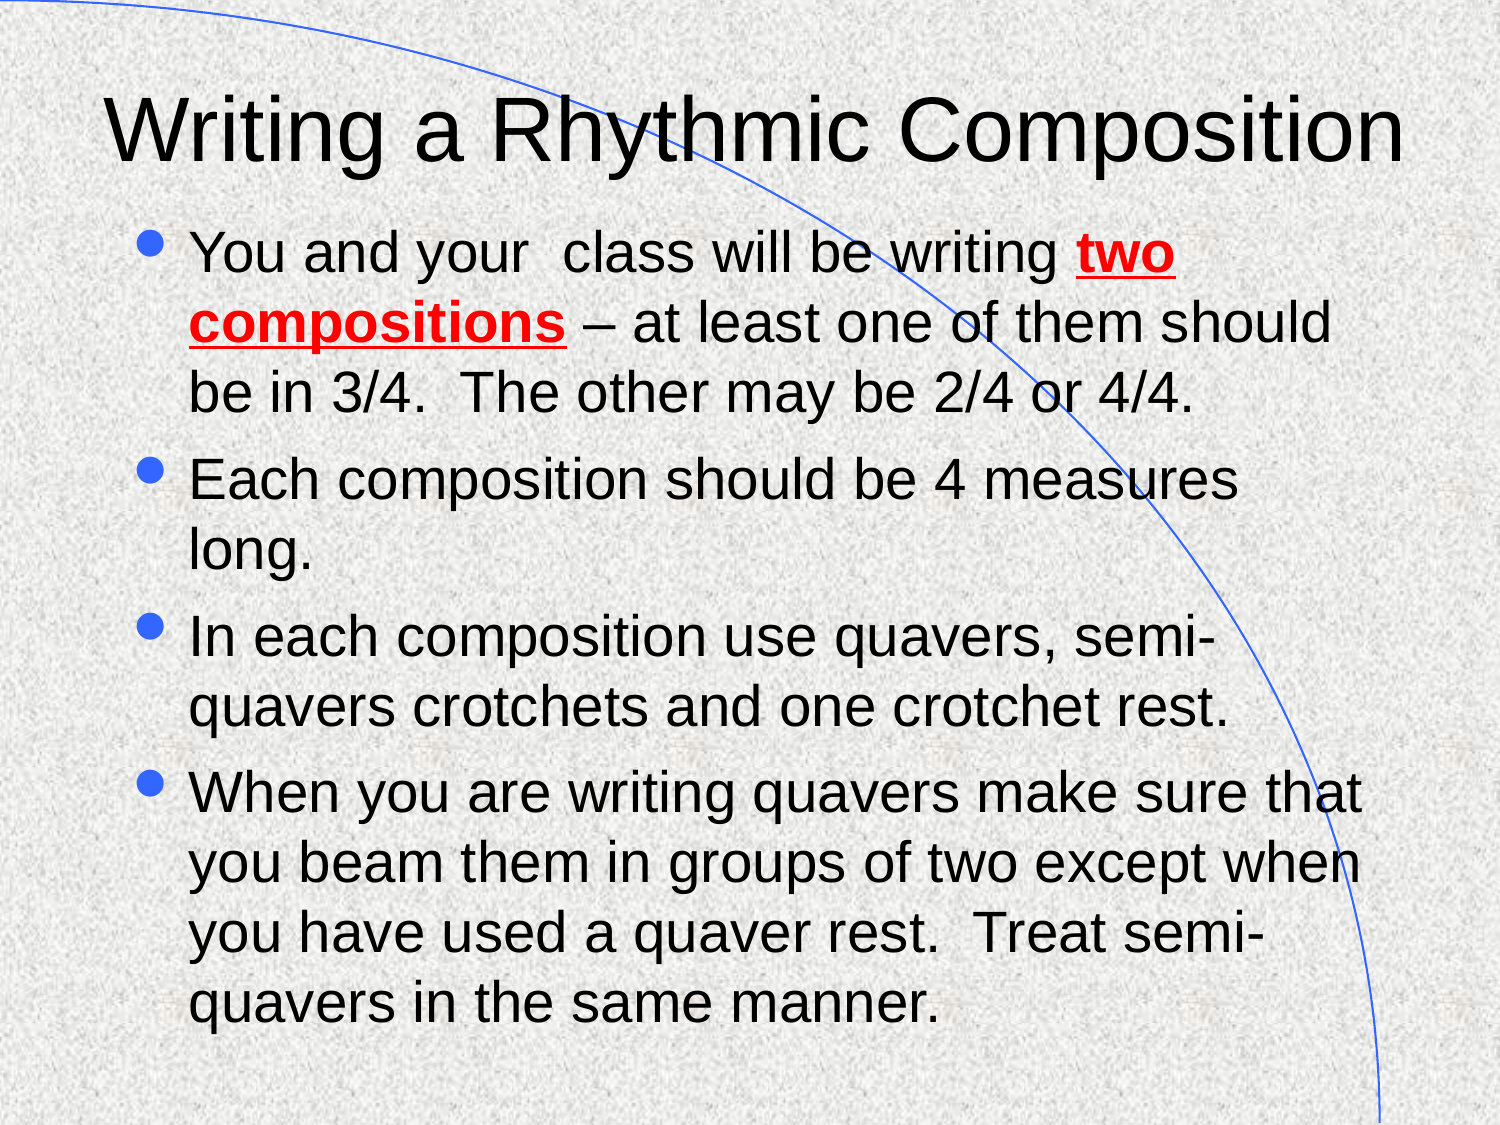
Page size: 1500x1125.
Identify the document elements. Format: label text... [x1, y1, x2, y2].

title Writing a Rhythmic Composition [49, 54, 1463, 196]
list You and your class will be writing two compositions – at least one of them should be in 3/4. The other may be 2/4 or 4/4. Each composition should be 4 measures long. In each composition use quavers, semi-quavers crotchets and one crotchet rest. When you are writing quavers make sure that you beam them in groups of two except when you have used a quaver rest. Treat semi- quavers in the same manner. [117, 206, 1394, 1073]
picture [0, 0, 1500, 1125]
